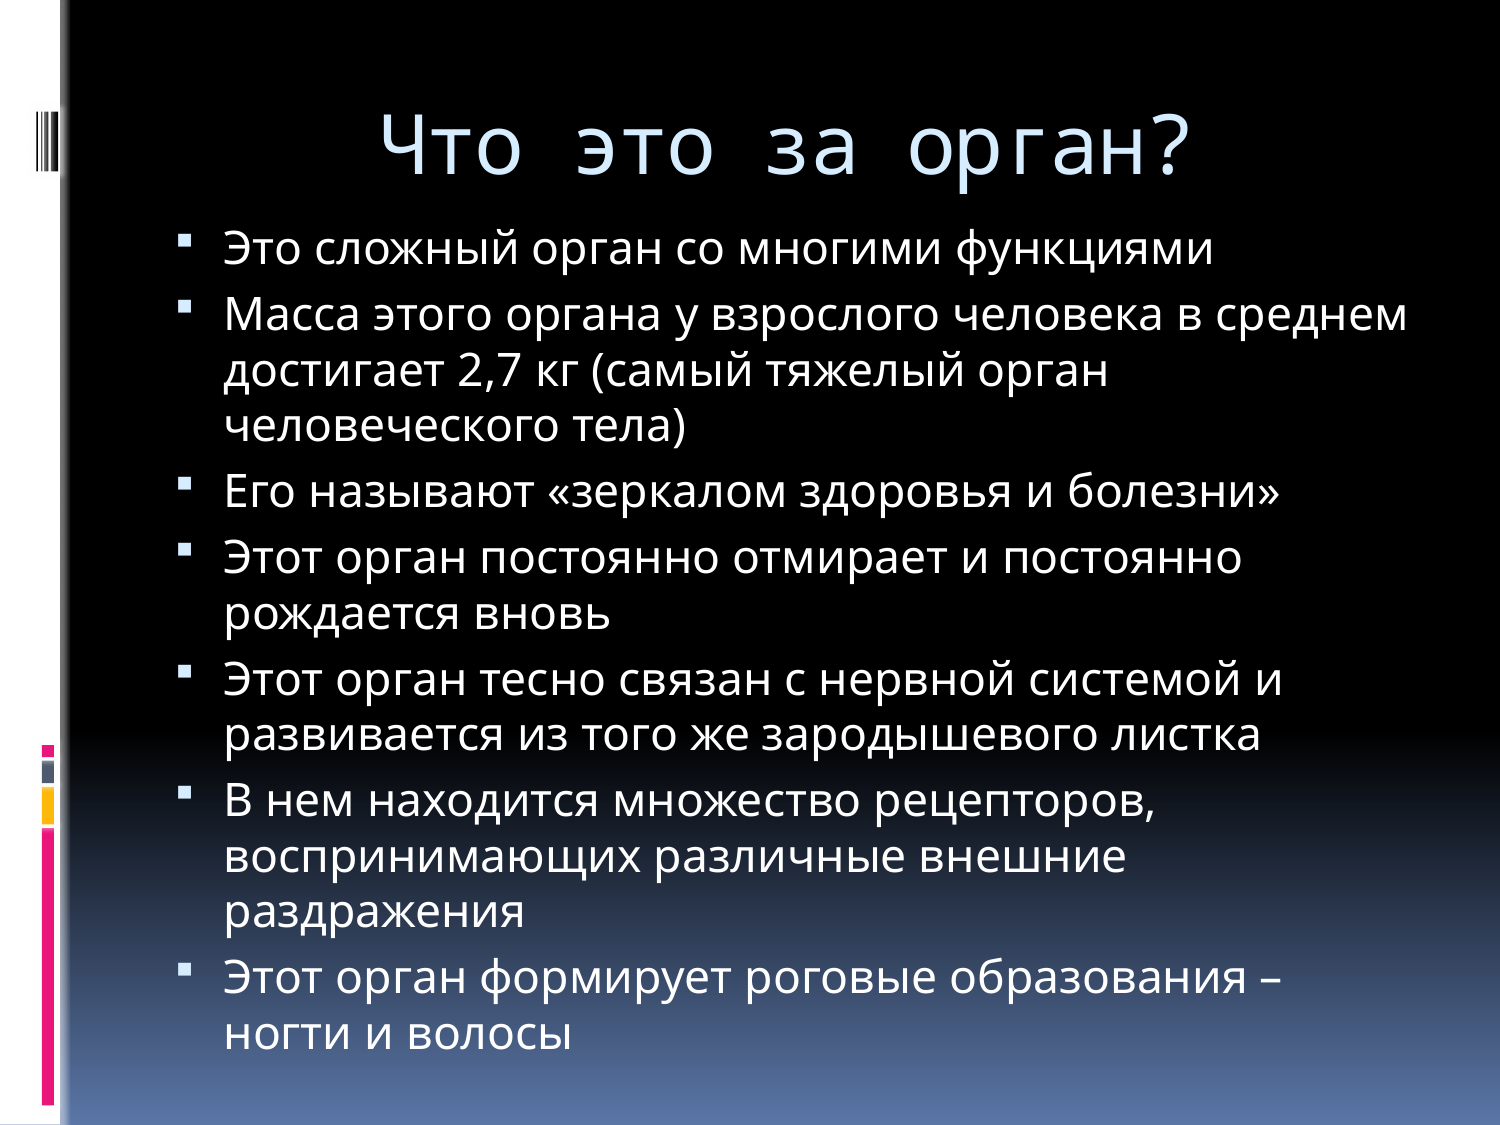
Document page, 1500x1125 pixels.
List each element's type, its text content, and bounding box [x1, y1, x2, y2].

list Это сложный орган со многими функциями Масса этого органа у взрослого человека в среднем достигает 2,7 кг (самый тяжелый орган человеческого тела) Его называют «зеркалом здоровья и болезни» Этот орган постоянно отмирает и постоянно рождается вновь Этот орган тесно связан с нервной системой и развивается из того же зародышевого листка В нем находится множество рецепторов, воспринимающих различные внешние раздражения Этот орган формирует роговые образования – ногти и волосы [150, 210, 1425, 1067]
title Что это за орган? [150, 83, 1425, 210]
